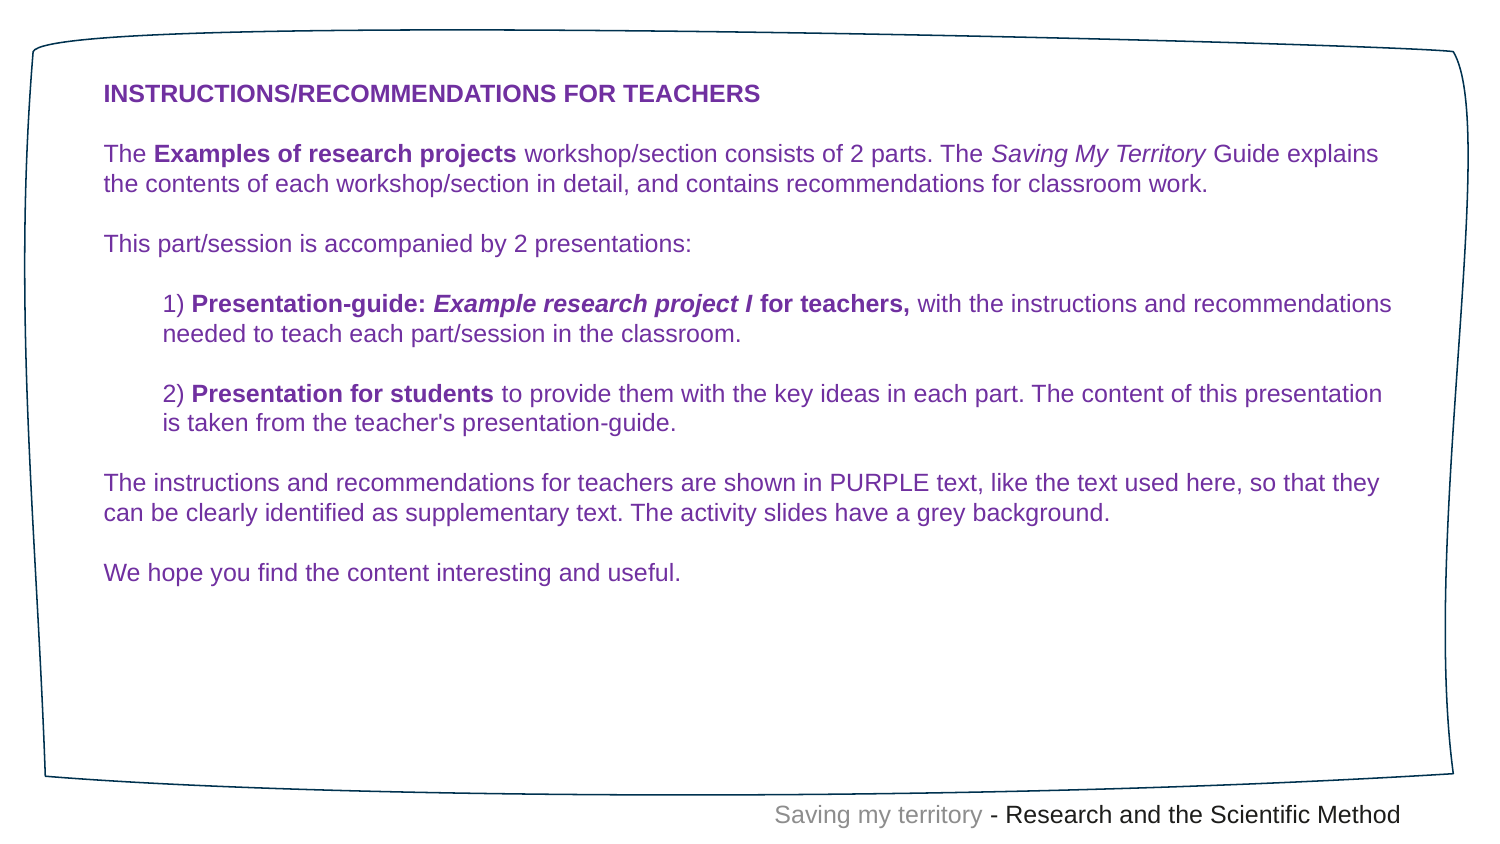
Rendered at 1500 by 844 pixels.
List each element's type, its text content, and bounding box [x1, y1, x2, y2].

text_box INSTRUCTIONS/RECOMMENDATIONS FOR TEACHERS The Examples of research projects workshop/section consists of 2 parts. The Saving My Territory Guide explains the contents of each workshop/section in detail, and contains recommendations for classroom work. This part/session is accompanied by 2 presentations: 1) Presentation-guide: Example research project I for teachers, with the instructions and recommendations needed to teach each part/session in the classroom. 2) Presentation for students to provide them with the key ideas in each part. The content of this presentation is taken from the teacher's presentation-guide. The instructions and recommendations for teachers are shown in PURPLE text, like the text used here, so that they can be clearly identified as supplementary text. The activity slides have a grey background. We hope you find the content interesting and useful. [88, 62, 1417, 747]
text_box [24, 29, 1469, 790]
text_box Saving my territory - Research and the Scientific Method [88, 790, 1417, 844]
